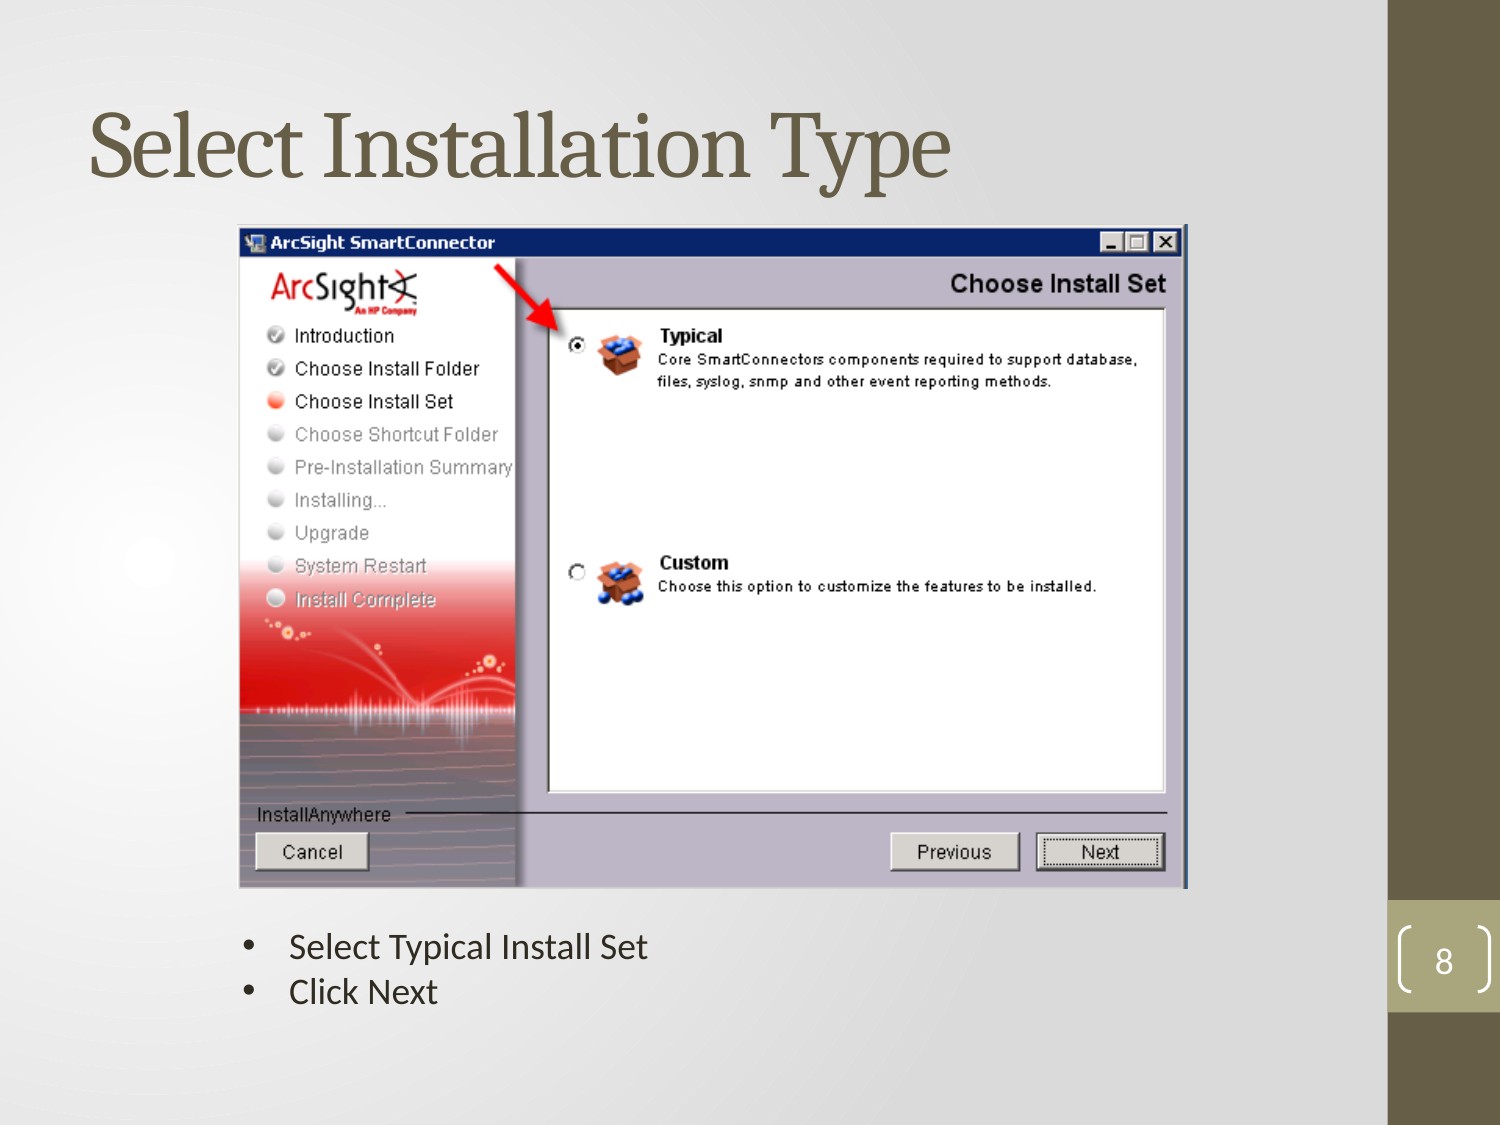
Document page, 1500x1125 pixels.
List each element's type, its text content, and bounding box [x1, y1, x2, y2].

picture [236, 224, 1189, 890]
text_box Select Typical Install Set Click Next [227, 914, 664, 1020]
slide_number 8 [1397, 925, 1492, 994]
title Select Installation Type [75, 45, 1325, 233]
